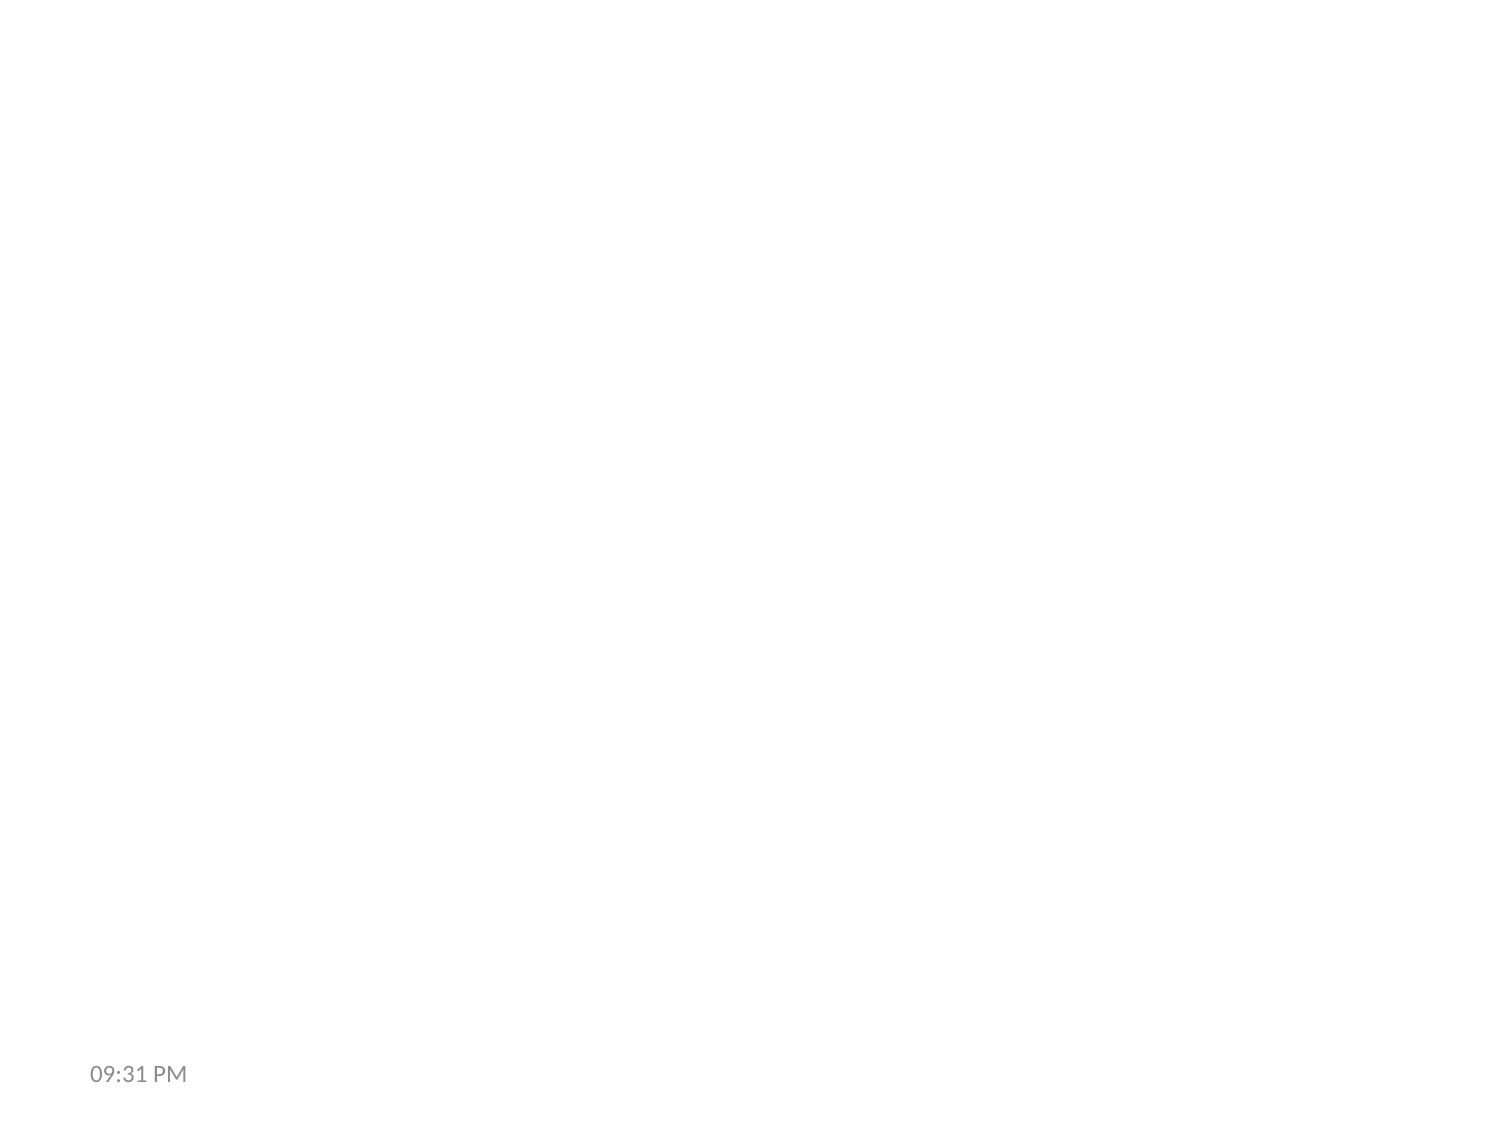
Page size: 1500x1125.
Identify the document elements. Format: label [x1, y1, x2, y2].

slide_number [75, 1042, 425, 1103]
